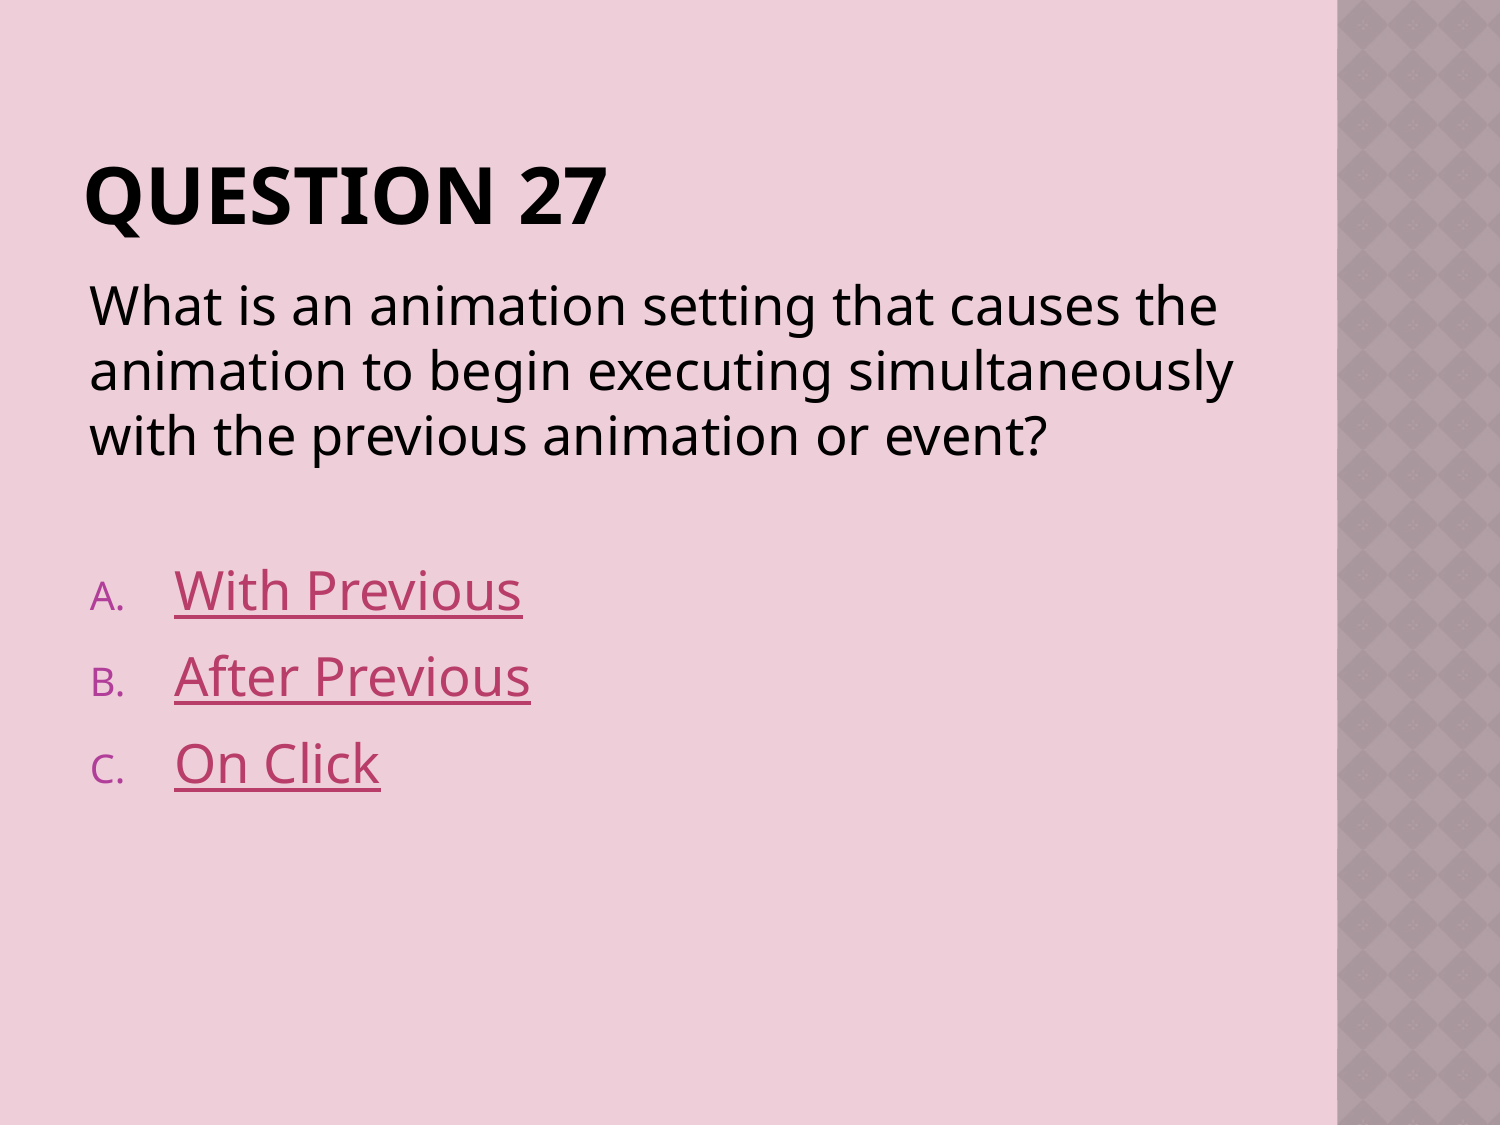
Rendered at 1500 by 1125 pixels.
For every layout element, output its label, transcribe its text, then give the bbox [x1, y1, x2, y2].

list What is an animation setting that causes the animation to begin executing simultaneously with the previous animation or event? With Previous After Previous On Click [75, 264, 1263, 1059]
title Question 27 [75, 52, 1263, 240]
